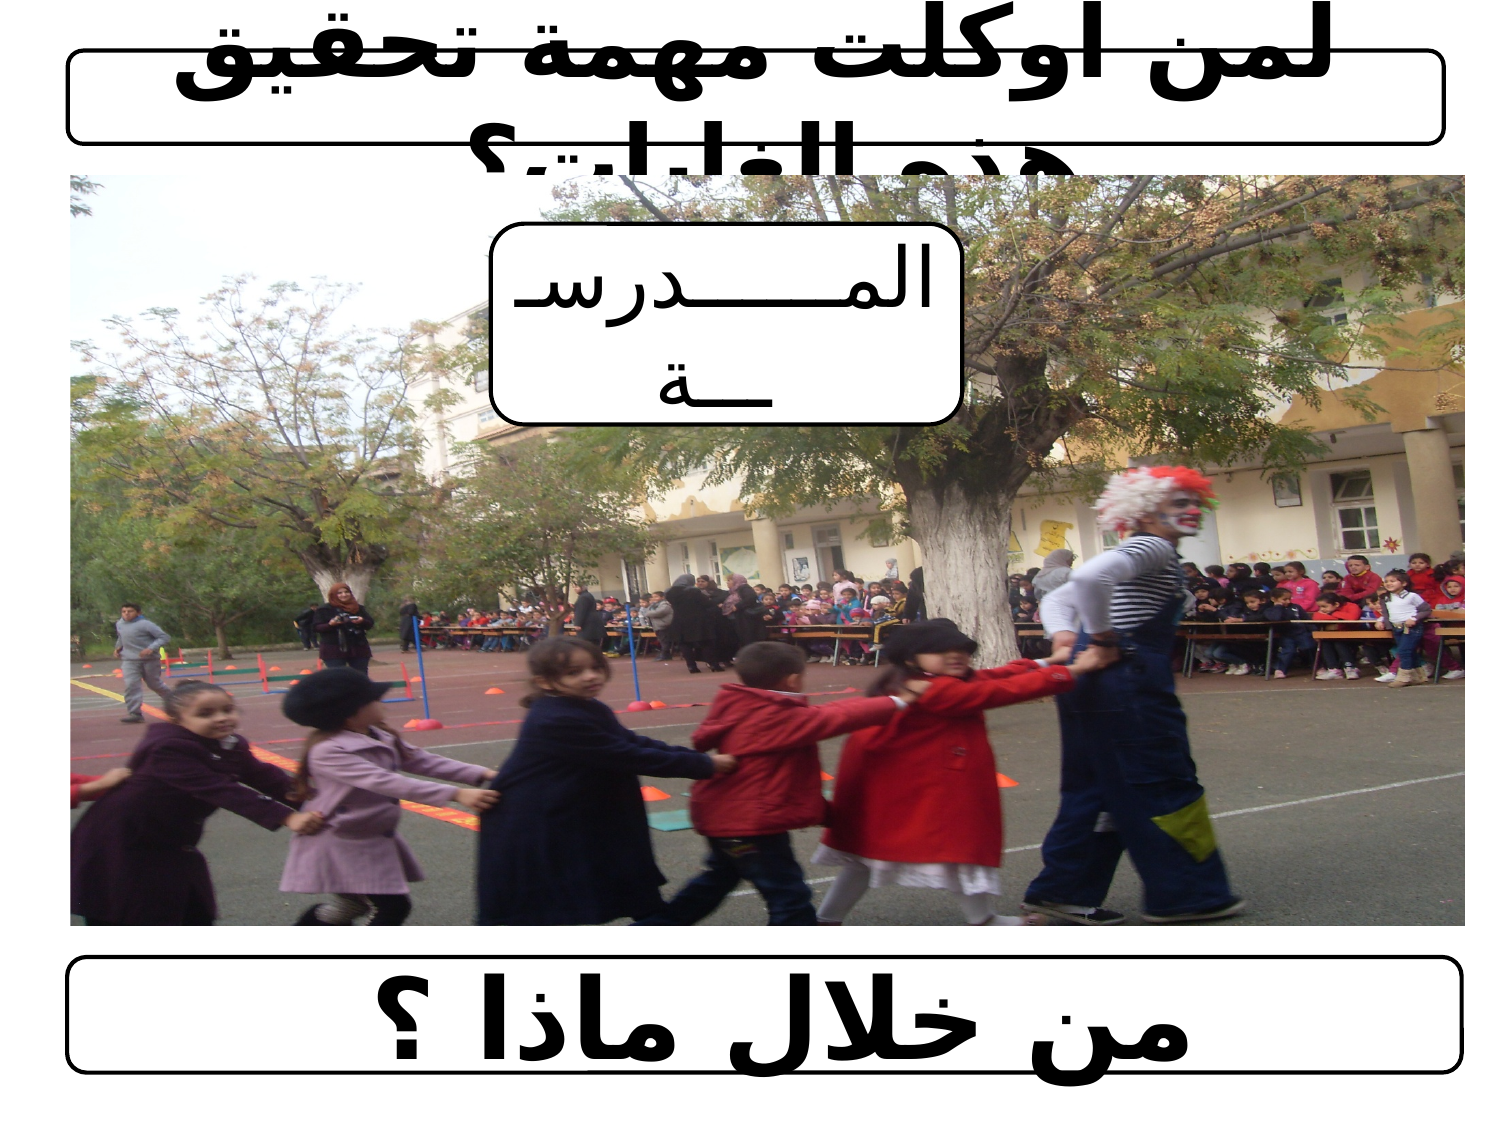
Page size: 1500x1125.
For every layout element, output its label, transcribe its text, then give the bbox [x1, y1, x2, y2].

picture [70, 175, 1466, 926]
text_box من خلال ماذا ؟ [65, 954, 1464, 1075]
text_box لمن أوكلت مهمة تحقيق هذه الغايات؟ [65, 48, 1446, 146]
